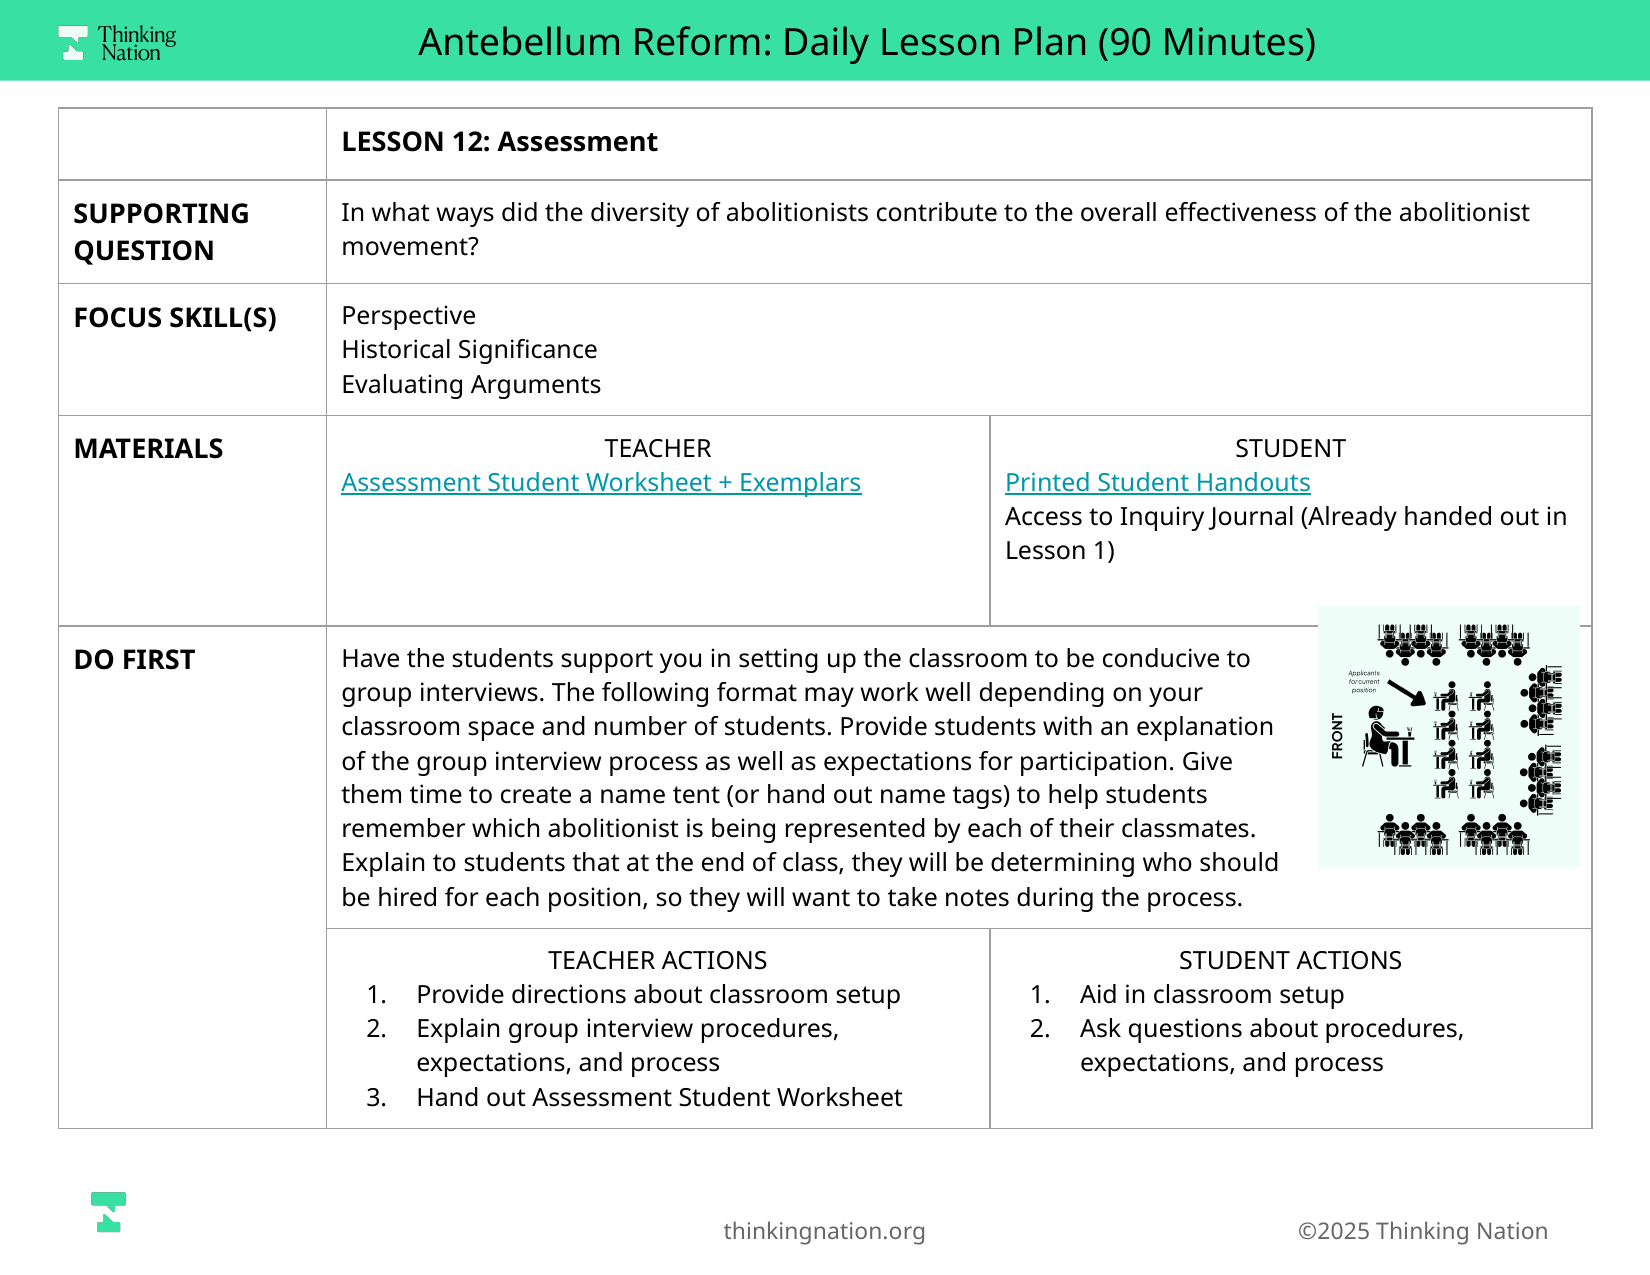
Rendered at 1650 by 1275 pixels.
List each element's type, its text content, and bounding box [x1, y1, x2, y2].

text_box Antebellum Reform: Daily Lesson Plan (90 Minutes) [0, 0, 1650, 81]
table_cell FOCUS SKILL(S) [59, 284, 326, 415]
table_header LESSON 12: Assessment [327, 109, 1591, 179]
table_cell DO FIRST [59, 627, 326, 1128]
text_box thinkingnation.org [629, 1200, 1021, 1240]
picture [1318, 604, 1581, 867]
table_header [59, 109, 326, 179]
table_cell STUDENT Printed Student Handouts Access to Inquiry Journal (Already handed out in Lesson 1) [991, 416, 1591, 625]
table_cell STUDENT ACTIONS Aid in classroom setup Ask questions about procedures, expectations, and process [991, 929, 1591, 1128]
table_cell TEACHER Assessment Student Worksheet + Exemplars [327, 416, 989, 625]
text_box ©2025 Thinking Nation [1174, 1200, 1566, 1240]
table_cell Perspective Historical Significance Evaluating Arguments [327, 284, 1591, 415]
table_cell MATERIALS [59, 416, 326, 625]
table_cell SUPPORTING QUESTION [59, 181, 326, 283]
table_cell TEACHER ACTIONS Provide directions about classroom setup Explain group interview procedures, expectations, and process Hand out Assessment Student Worksheet [327, 929, 989, 1128]
picture [45, 14, 180, 85]
table_cell In what ways did the diversity of abolitionists contribute to the overall effectiveness of the abolitionist movement? [327, 181, 1591, 283]
table_cell Have the students support you in setting up the classroom to be conducive to group interviews. The following format may work well depending on your classroom space and number of students. Provide students with an explanation of the group interview process as well as expectations for participation. Give them time to create a name tent (or hand out name tags) to help students remember which abolitionist is being represented by each of their classmates. Explain to students that at the end of class, they will be determining who should be hired for each position, so they will want to take notes during the process. [327, 627, 1591, 928]
picture [80, 1184, 136, 1240]
